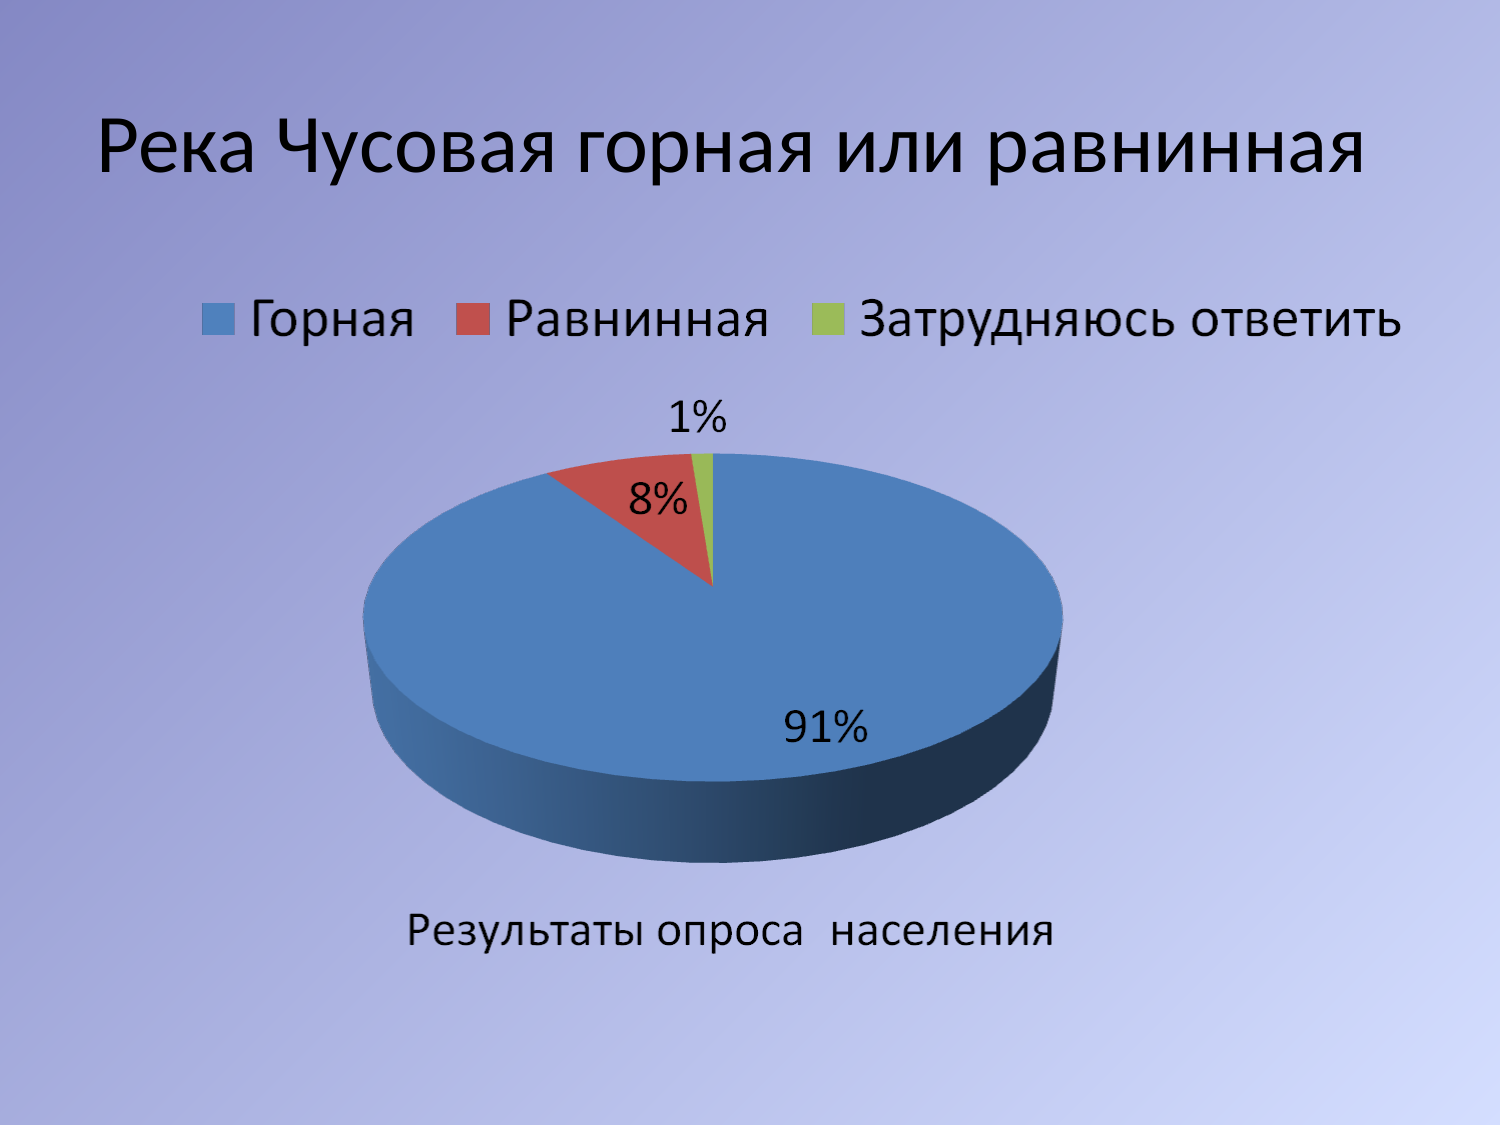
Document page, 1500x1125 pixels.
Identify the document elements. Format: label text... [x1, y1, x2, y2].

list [73, 249, 1434, 1000]
title Река Чусовая горная или равнинная [0, 44, 1466, 233]
